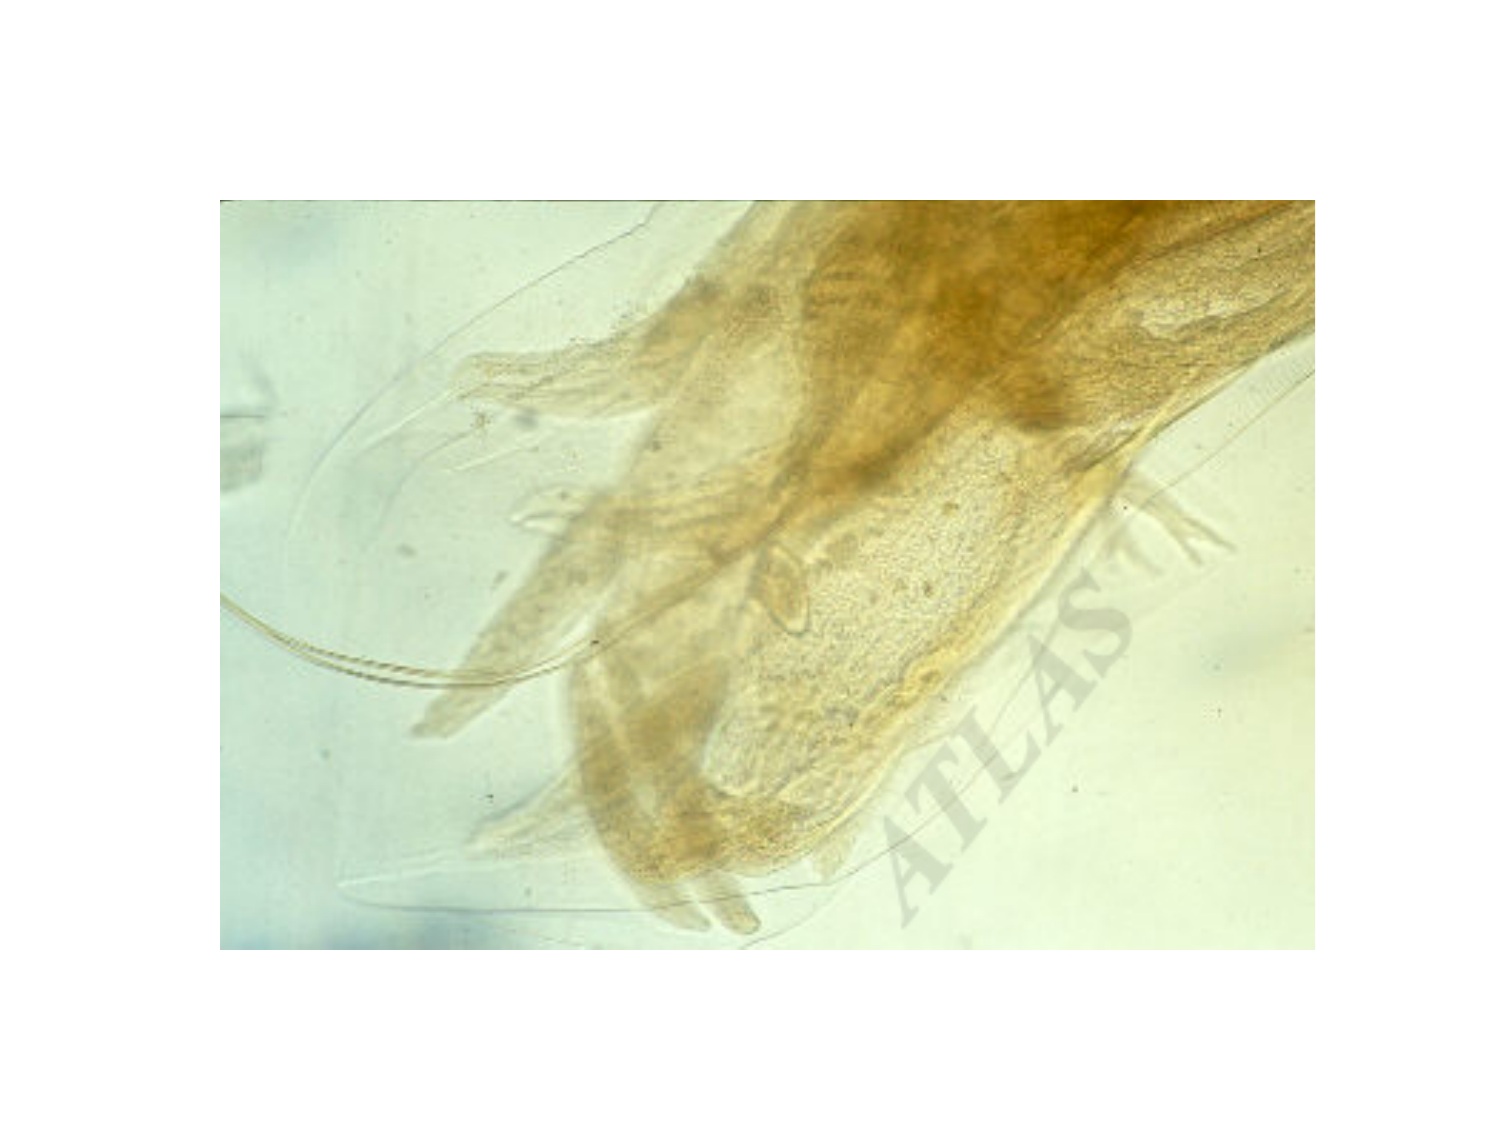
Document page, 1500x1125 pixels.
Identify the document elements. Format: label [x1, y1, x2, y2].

picture [219, 199, 1316, 951]
